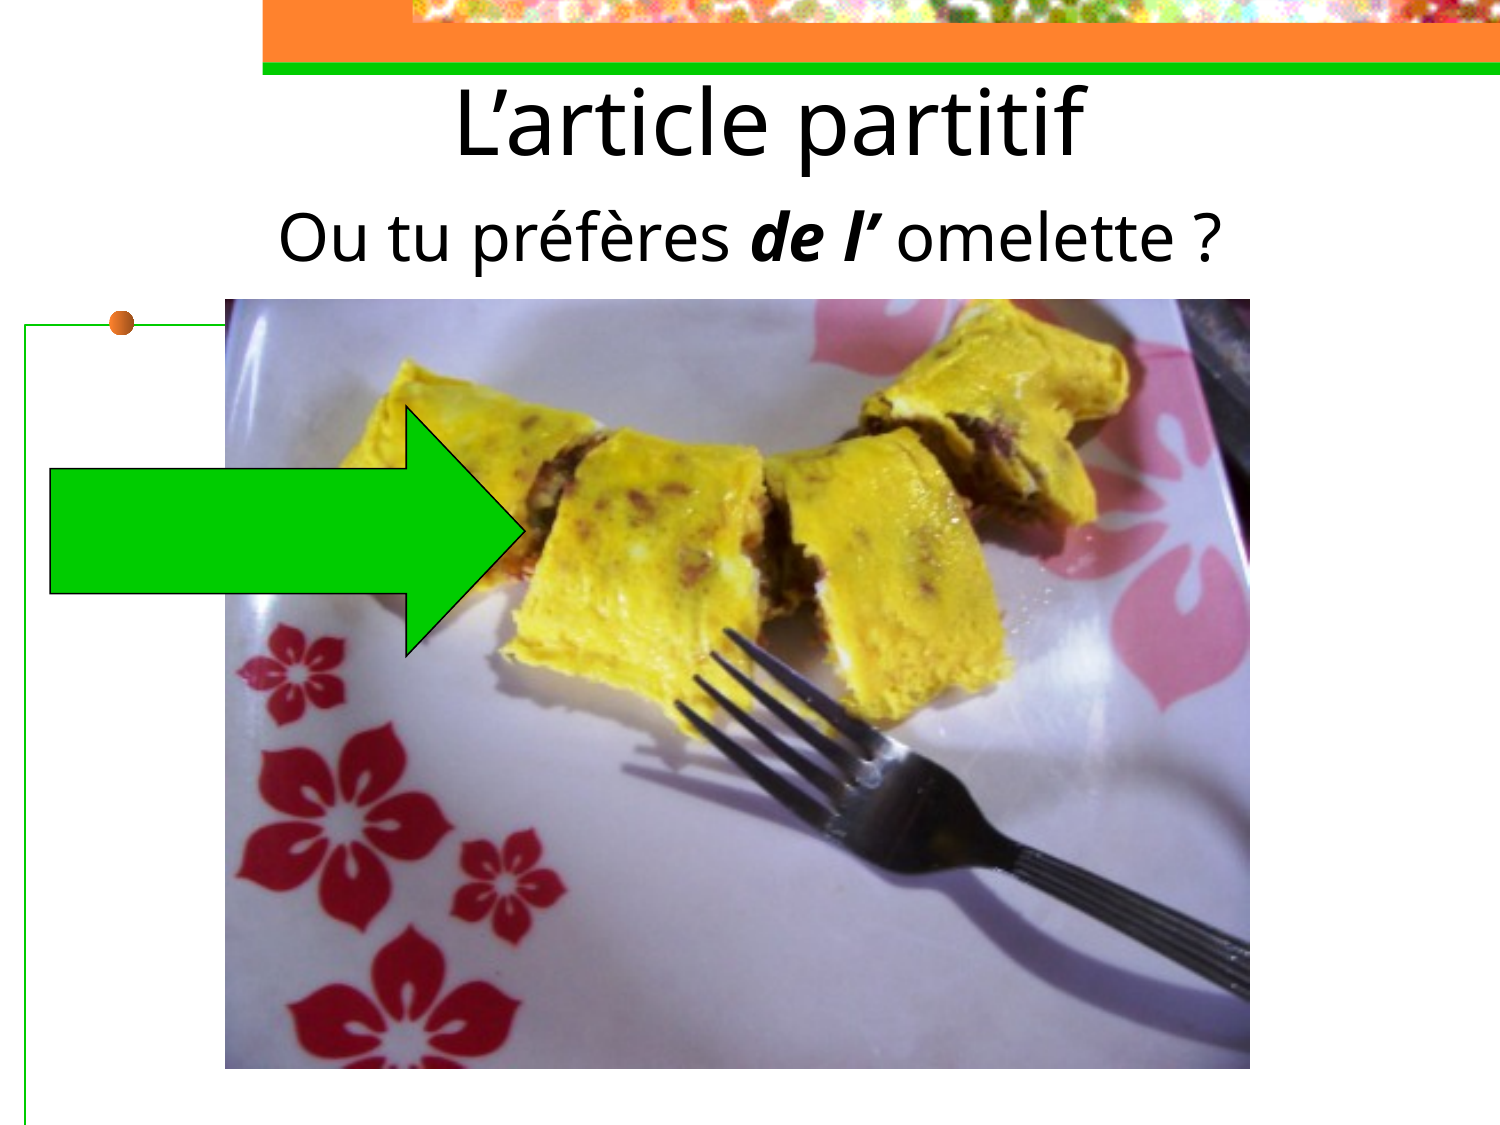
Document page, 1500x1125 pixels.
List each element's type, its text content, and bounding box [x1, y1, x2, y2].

title L’article partitif [100, 37, 1438, 187]
list Ou tu préfères de l’ omelette ? [24, 187, 1475, 300]
picture [412, 0, 1500, 23]
text_box [50, 468, 219, 594]
picture [224, 299, 1251, 1069]
